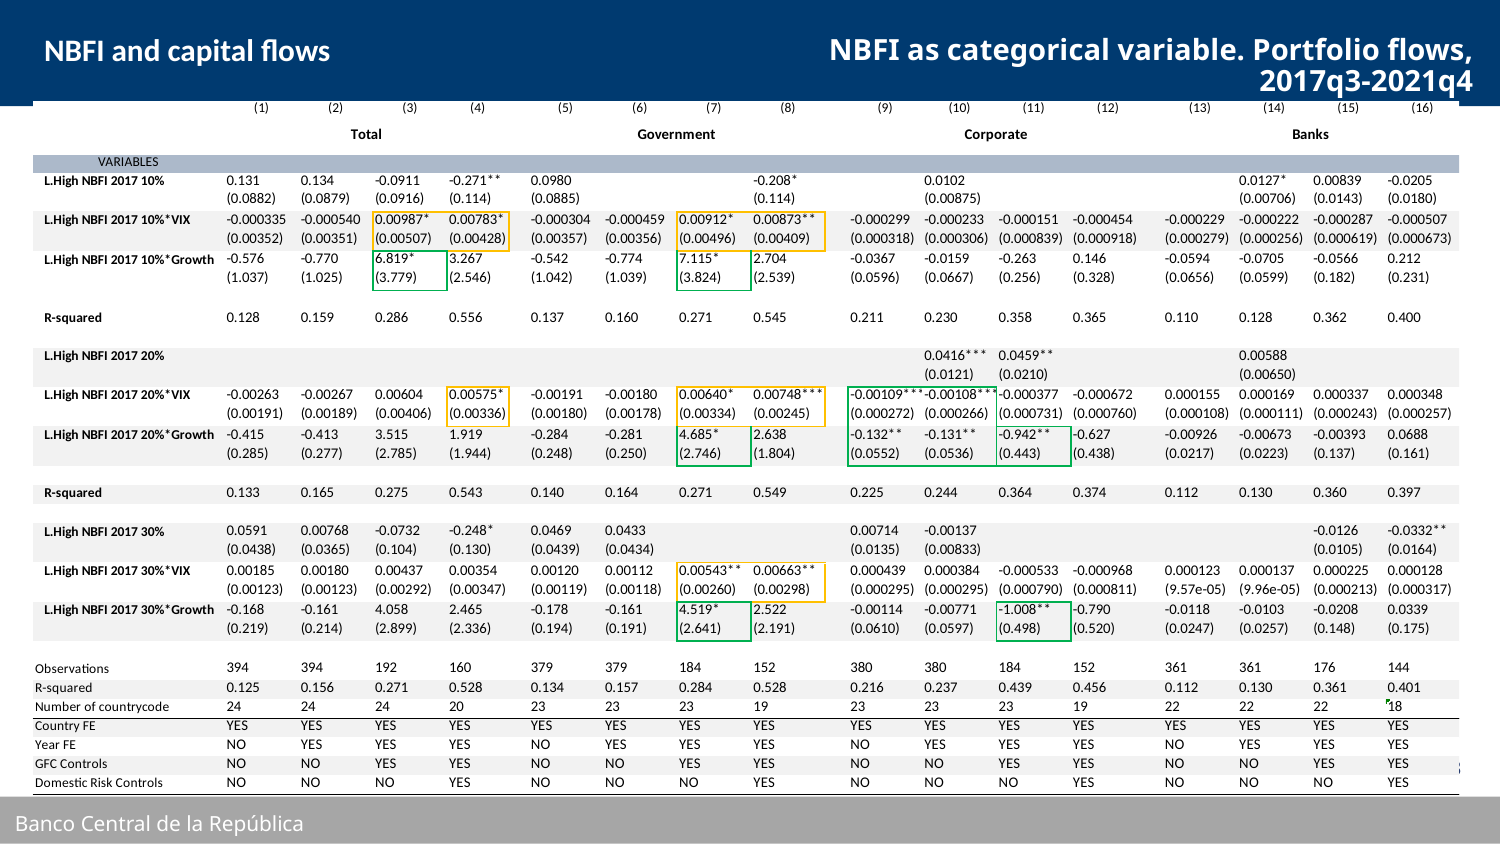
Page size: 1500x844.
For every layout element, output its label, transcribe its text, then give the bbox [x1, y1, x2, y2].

text_box NBFI and capital flows [29, 26, 839, 84]
list NBFI as categorical variable. Portfolio flows, 2017q3-2021q4 [839, 28, 1489, 69]
picture [32, 101, 1460, 795]
